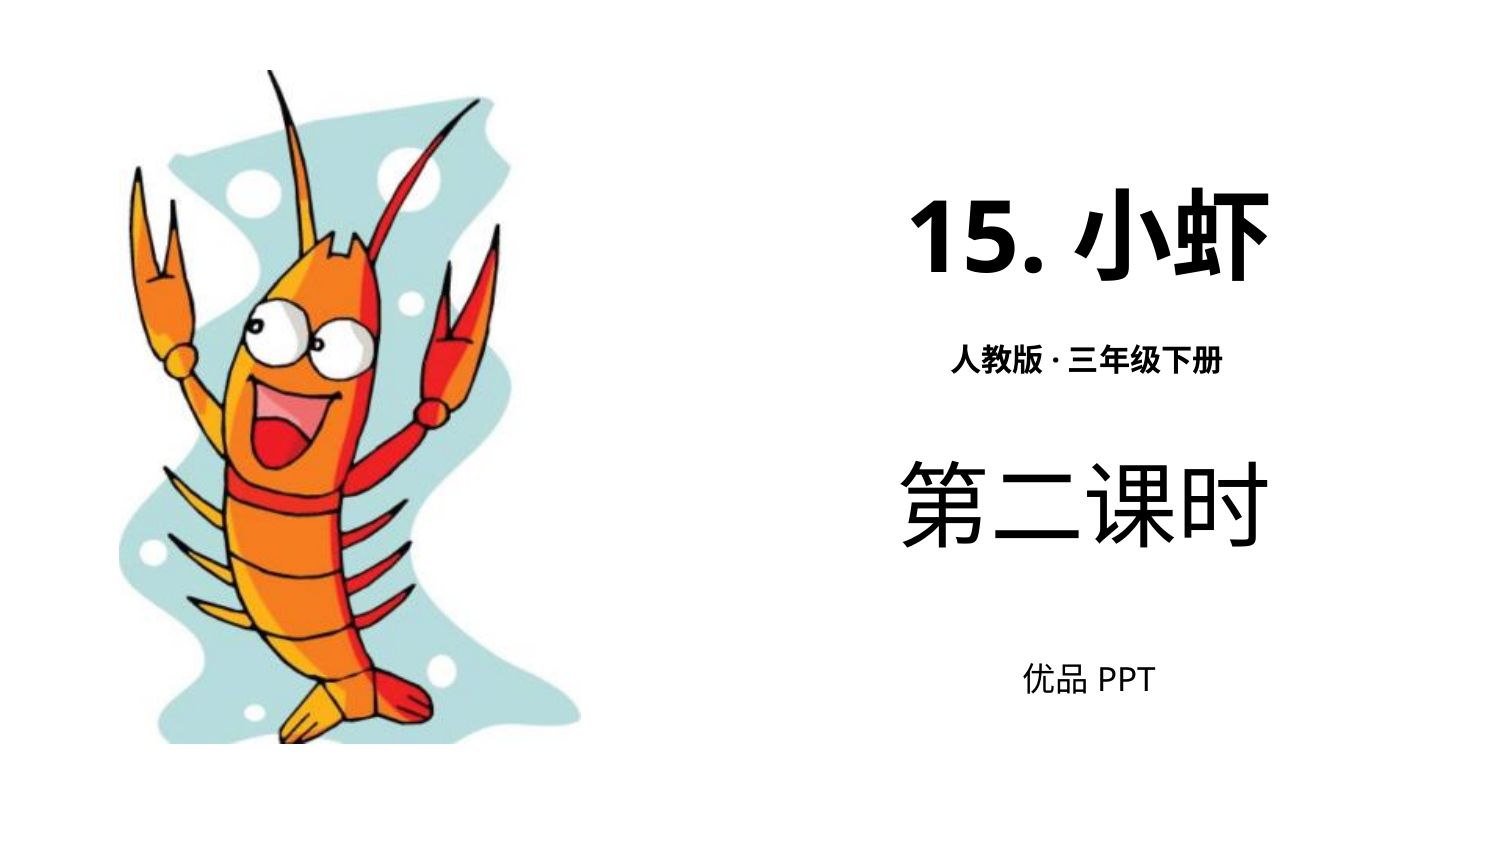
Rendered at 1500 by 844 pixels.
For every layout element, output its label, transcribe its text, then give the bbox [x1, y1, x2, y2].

picture [119, 70, 581, 744]
text_box 人教版·三年级下册 [938, 334, 1265, 389]
text_box 优品PPT [951, 647, 1227, 706]
text_box 15.小虾 [886, 166, 1292, 298]
text_box 第二课时 [841, 440, 1337, 565]
